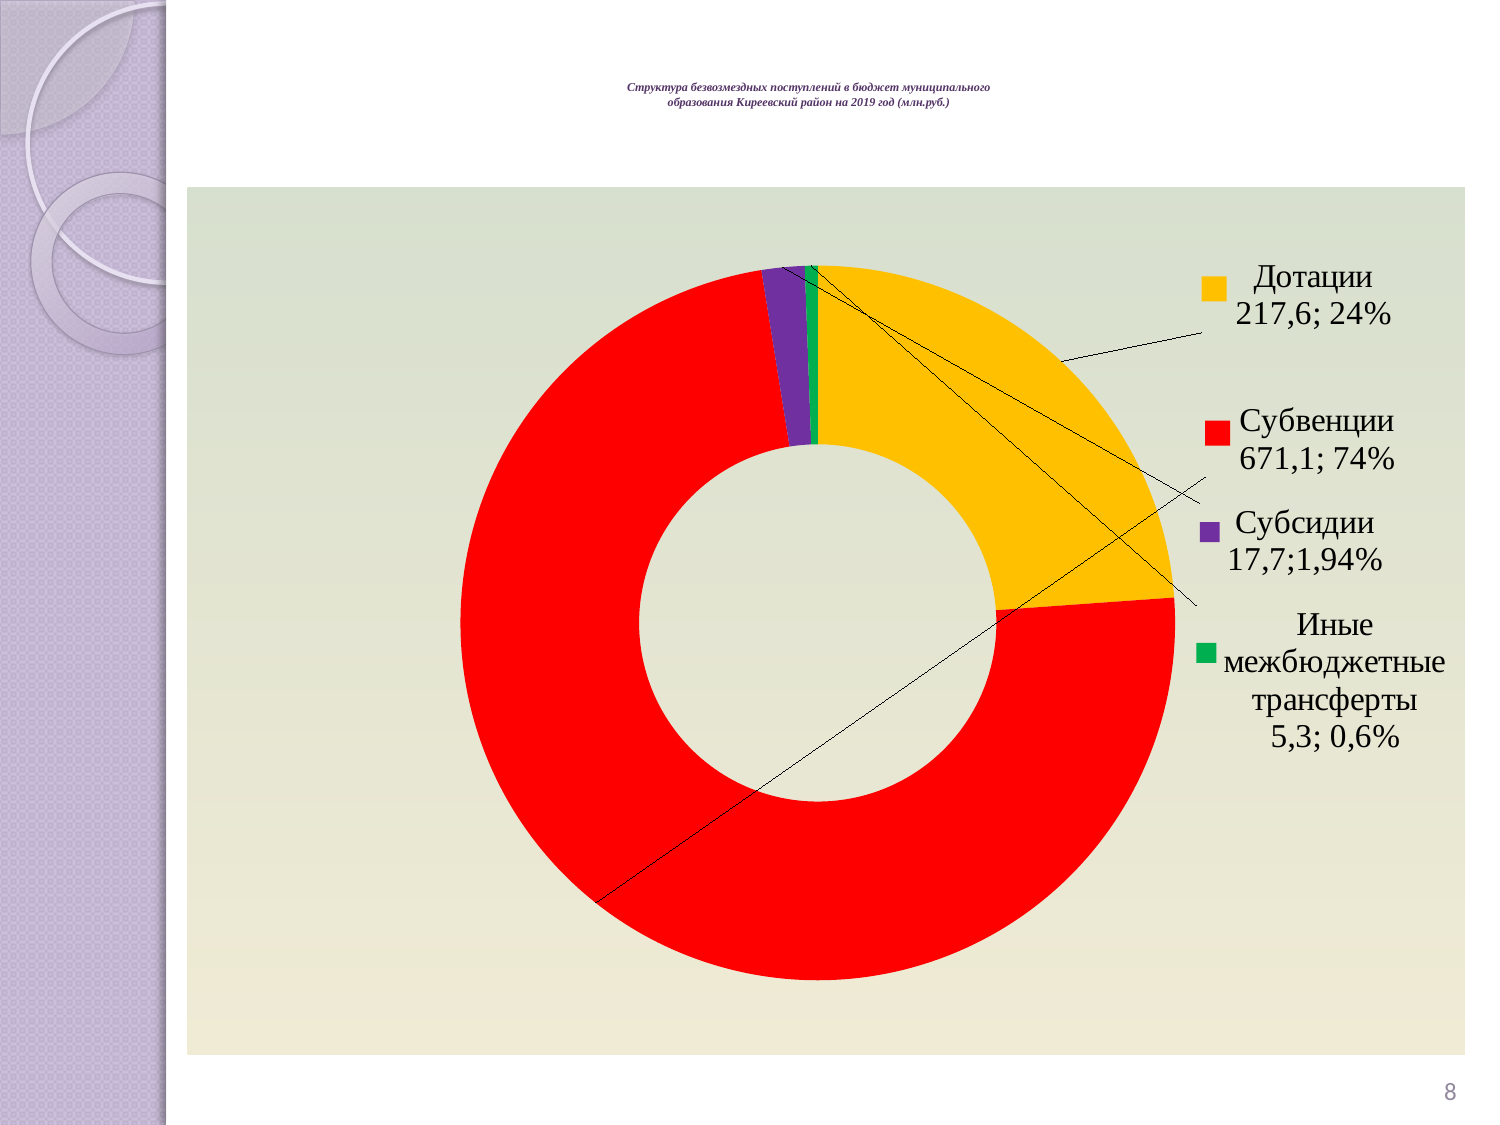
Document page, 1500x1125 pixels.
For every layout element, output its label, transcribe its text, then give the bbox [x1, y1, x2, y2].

chart [187, 187, 1466, 1055]
slide_number 8 [1413, 1034, 1488, 1113]
title Структура безвозмездных поступлений в бюджет муниципального образования Киреевский район на 2019 год (млн.руб.) [175, 23, 1442, 153]
